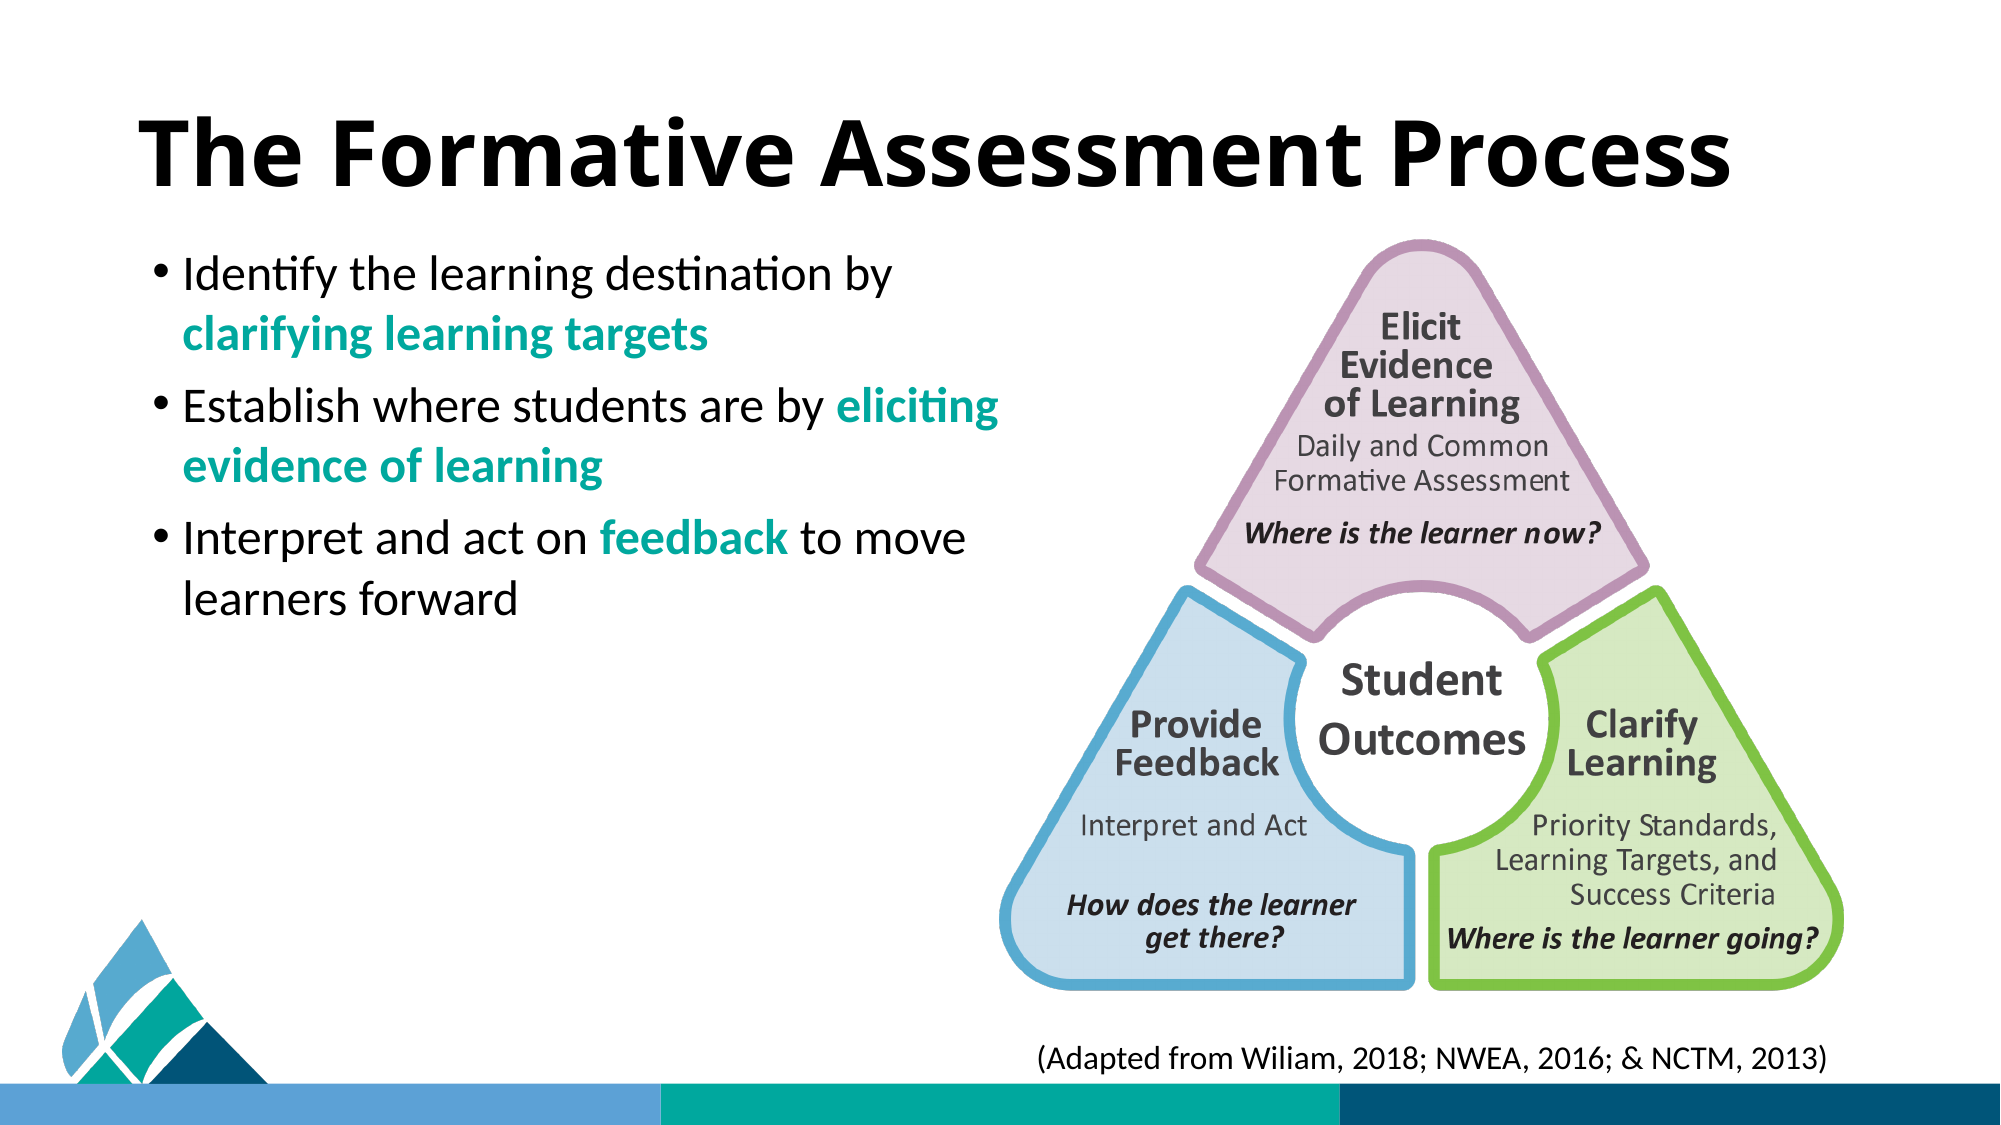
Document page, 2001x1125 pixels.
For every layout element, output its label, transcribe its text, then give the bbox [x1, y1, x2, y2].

text_box (Adapted from Wiliam, 2018; NWEA, 2016; & NCTM, 2013) [930, 1028, 1844, 1084]
title The Formative Assessment Process [137, 59, 1863, 240]
picture [62, 919, 268, 1084]
picture [999, 239, 1844, 994]
text_box Identify the learning destination by clarifying learning targets Establish where students are by eliciting evidence of learning Interpret and act on feedback to move learners forward [137, 239, 999, 849]
